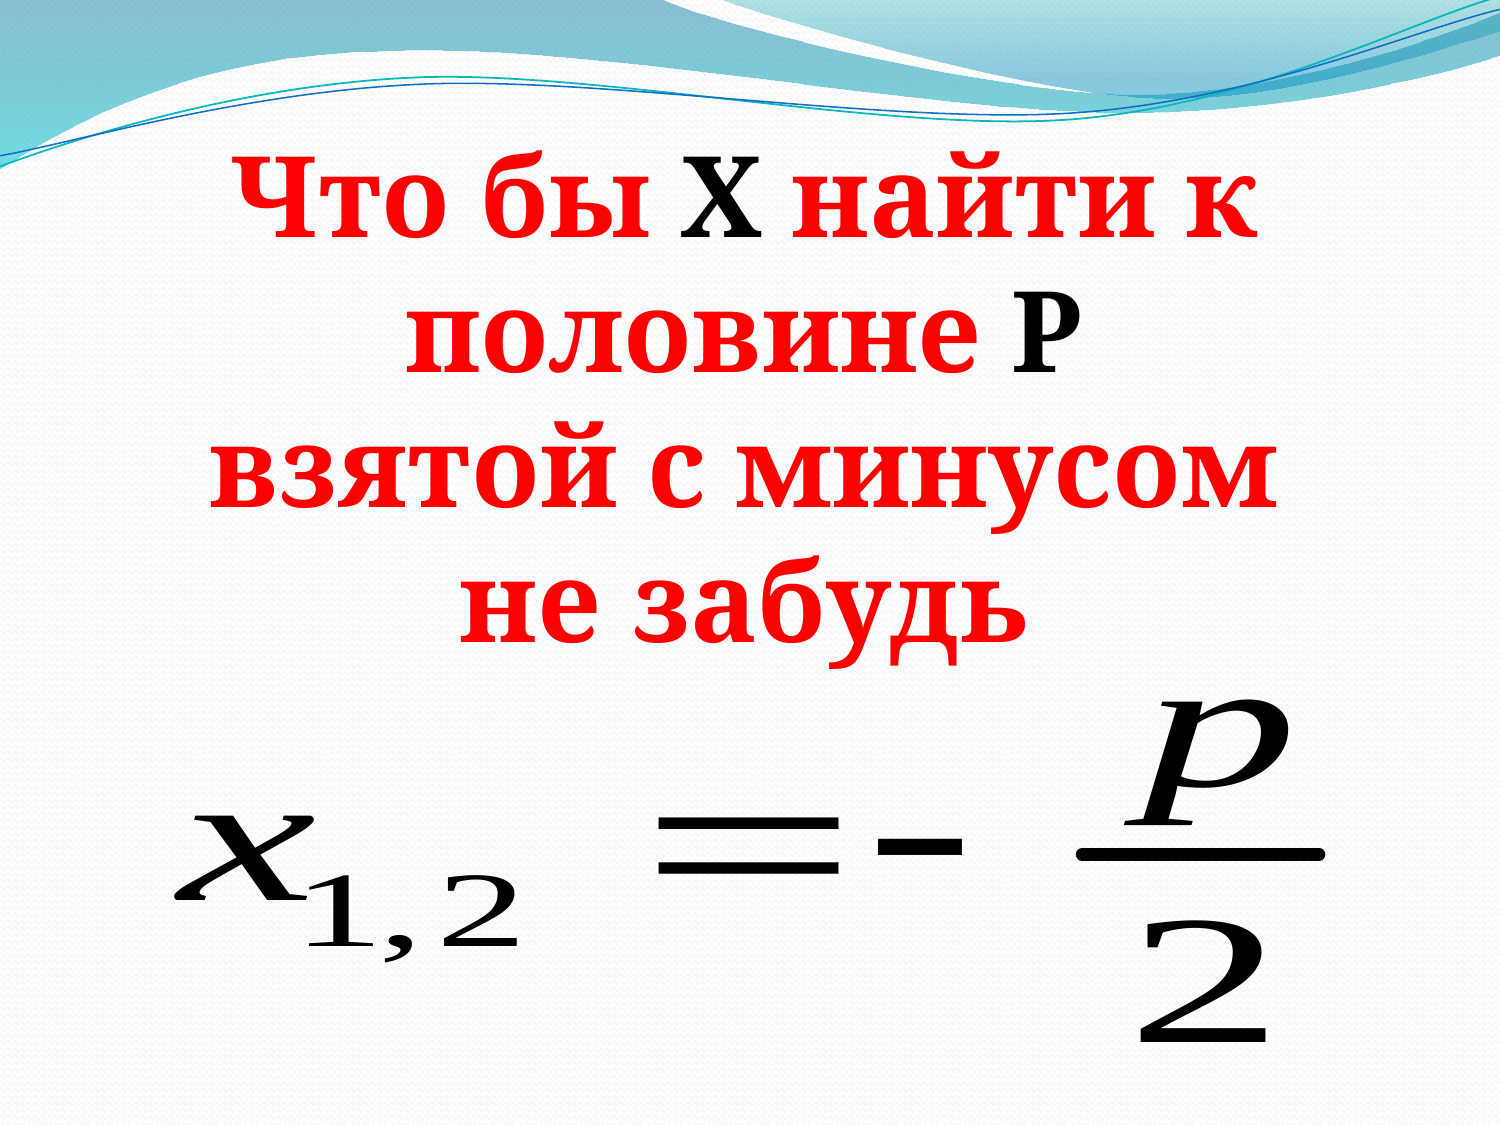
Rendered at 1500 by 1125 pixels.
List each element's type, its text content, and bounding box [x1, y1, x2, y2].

text_box Что бы X найти к половине P взятой с минусом не забудь [187, 117, 1301, 608]
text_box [116, 609, 1388, 1085]
